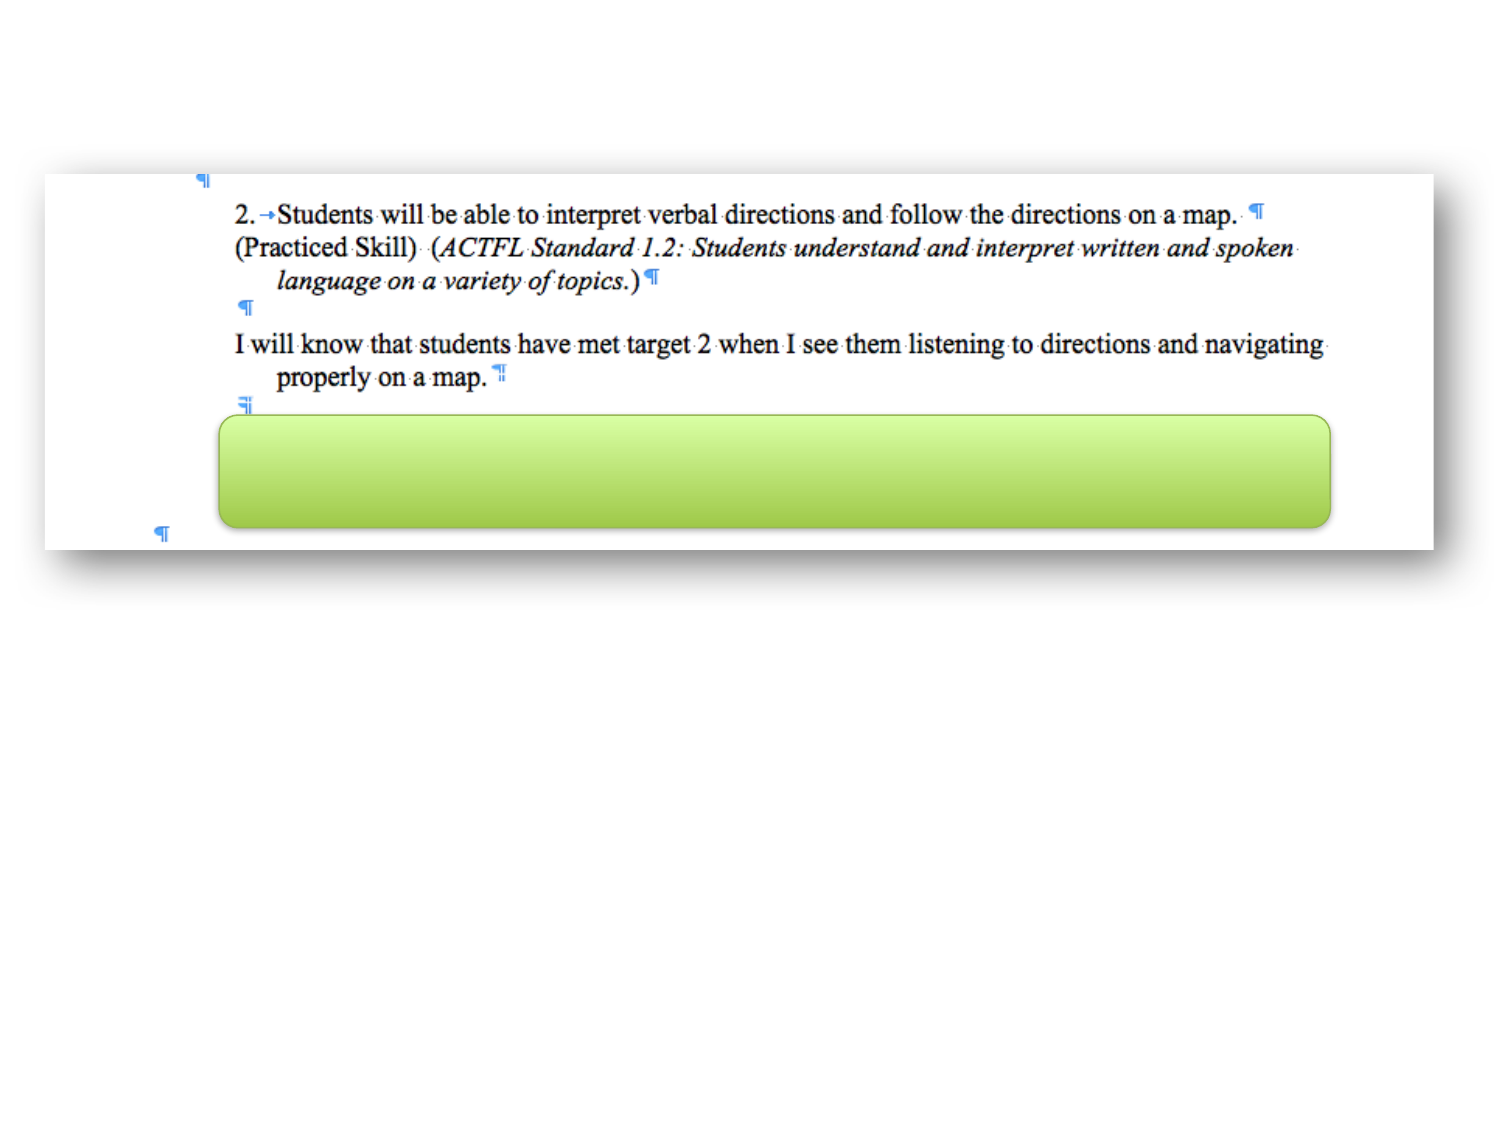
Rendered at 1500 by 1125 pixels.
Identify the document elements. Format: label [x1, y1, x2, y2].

picture [44, 174, 1434, 550]
